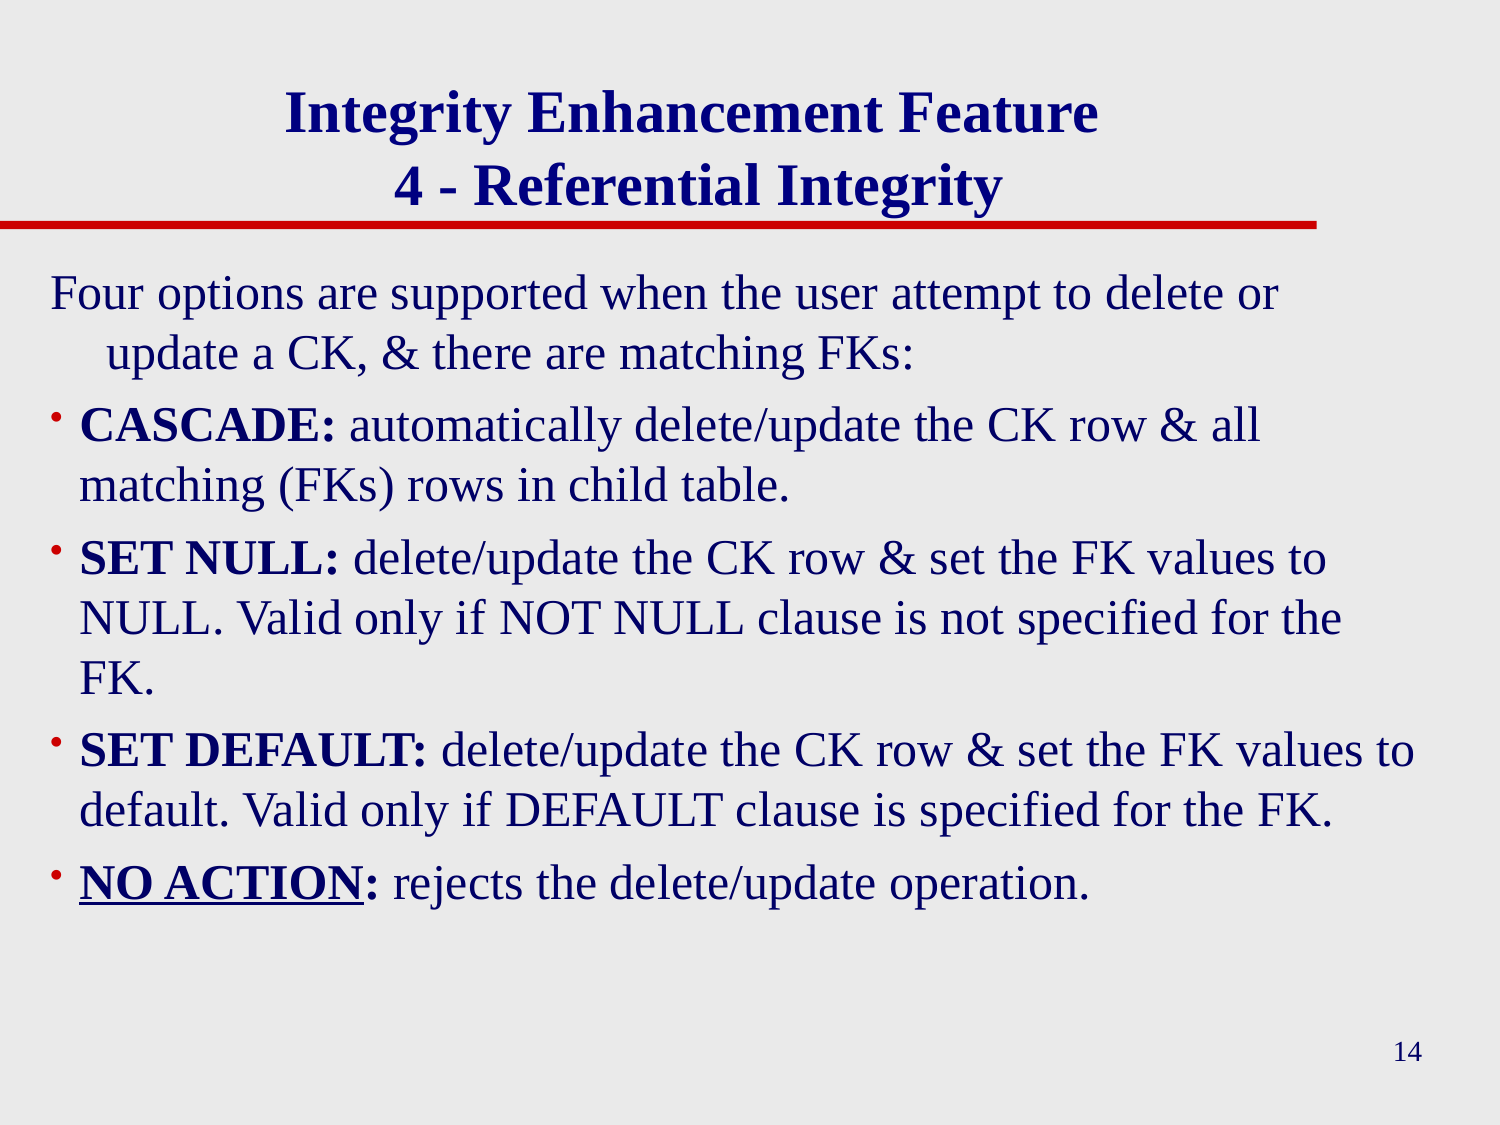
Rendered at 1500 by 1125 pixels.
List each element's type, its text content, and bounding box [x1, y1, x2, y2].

slide_number 14 [1124, 1012, 1438, 1088]
title Integrity Enhancement Feature 4 - Referential Integrity [62, 43, 1338, 226]
list Four options are supported when the user attempt to delete or update a CK, & there are matching FKs: CASCADE: automatically delete/update the CK row & all matching (FKs) rows in child table. SET NULL: delete/update the CK row & set the FK values to NULL. Valid only if NOT NULL clause is not specified for the FK. SET DEFAULT: delete/update the CK row & set the FK values to default. Valid only if DEFAULT clause is specified for the FK. NO ACTION: rejects the delete/update operation. [34, 251, 1438, 965]
